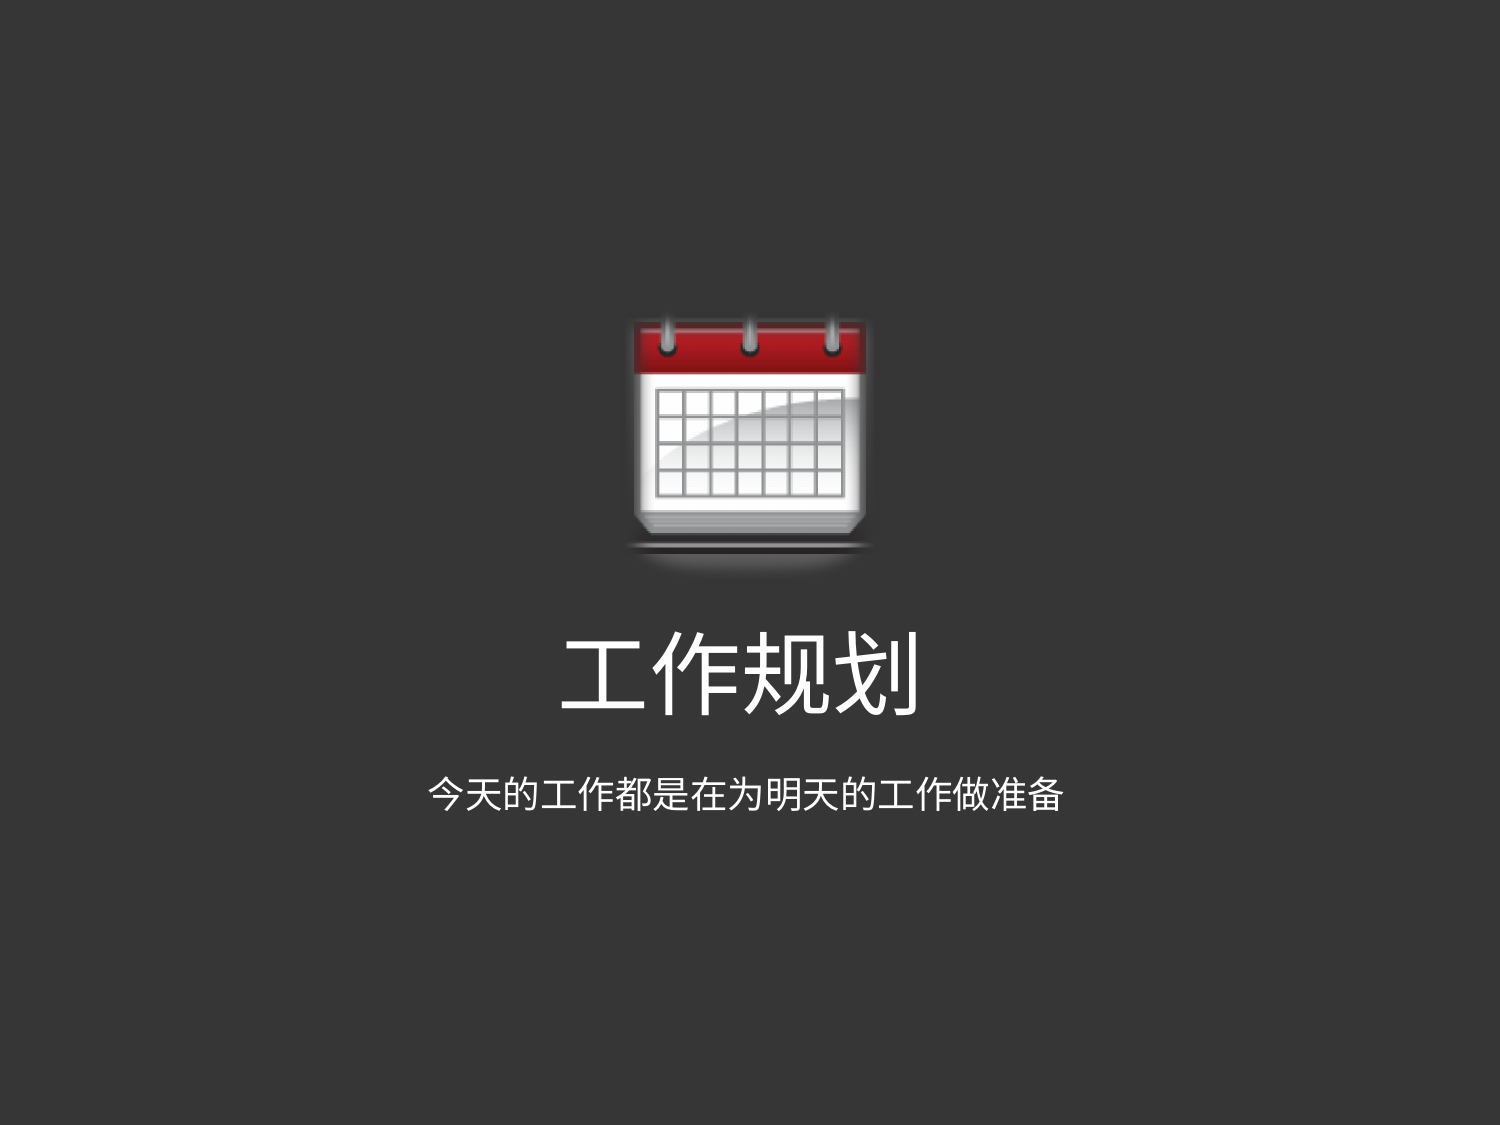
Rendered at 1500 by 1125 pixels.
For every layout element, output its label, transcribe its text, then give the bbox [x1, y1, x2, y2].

text_box 今天的工作都是在为明天的工作做准备 [413, 763, 1087, 823]
picture [596, 285, 897, 587]
text_box 工作规划 [543, 609, 957, 735]
